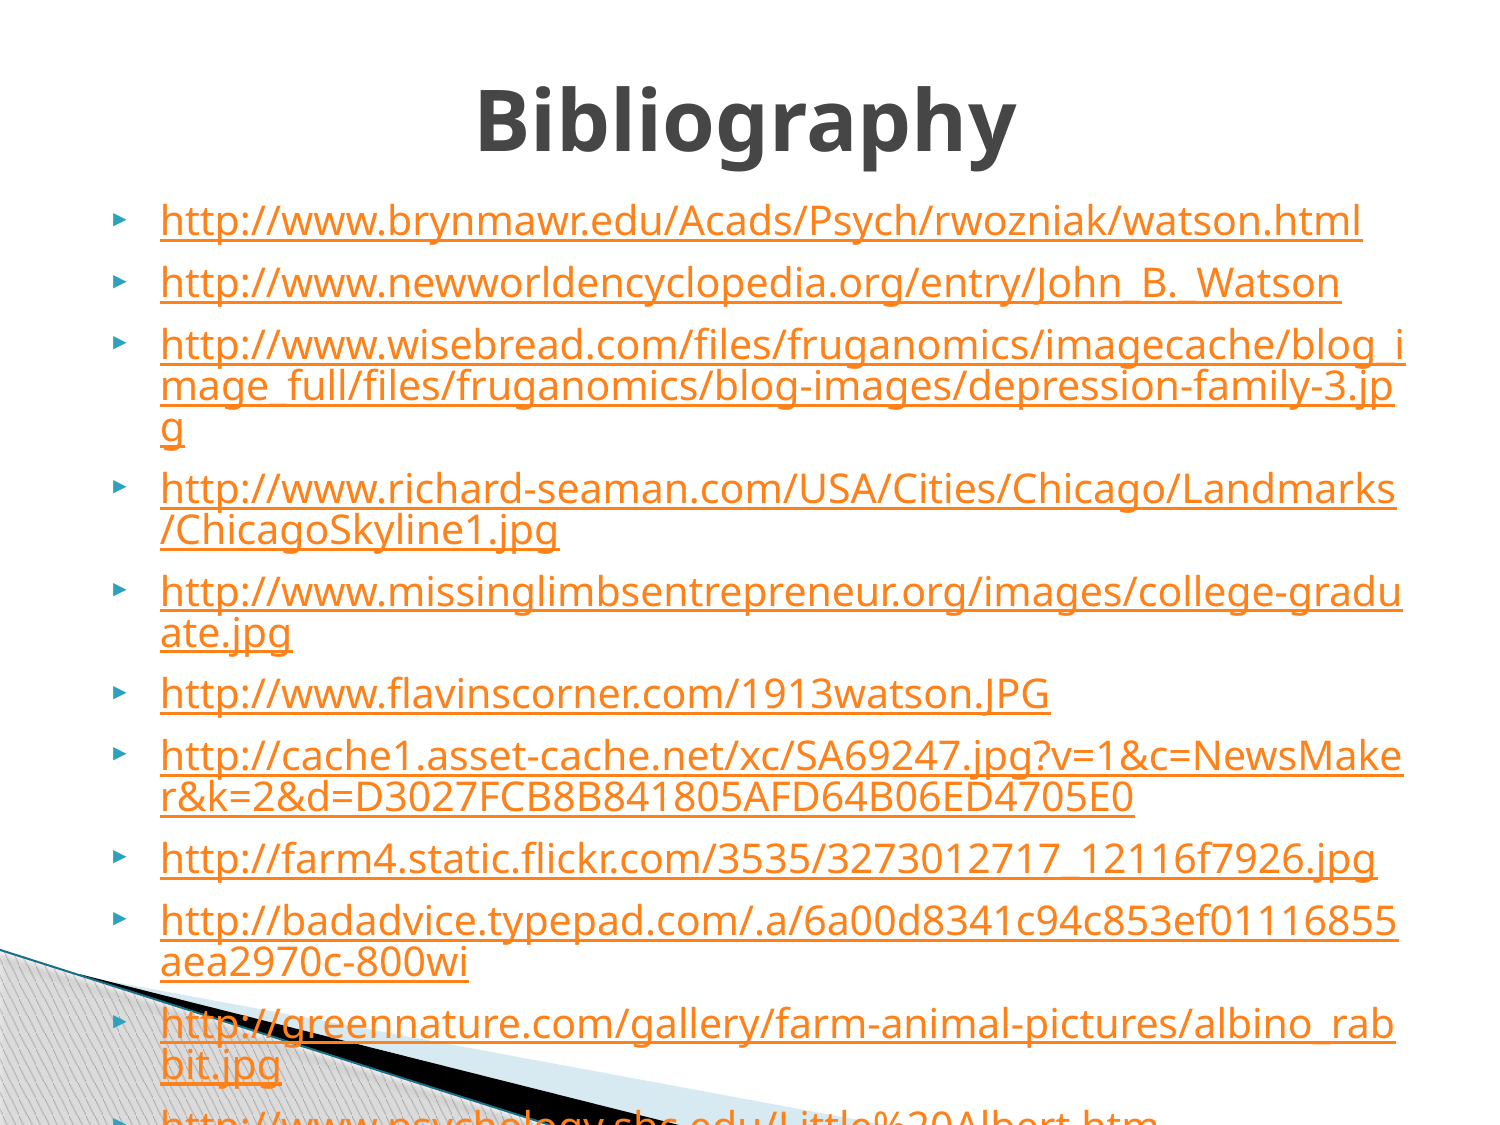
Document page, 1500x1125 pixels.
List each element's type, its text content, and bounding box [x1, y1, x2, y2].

list http://www.brynmawr.edu/Acads/Psych/rwozniak/watson.html http://www.newworldencyclopedia.org/entry/John_B._Watson http://www.wisebread.com/files/fruganomics/imagecache/blog_image_full/files/fruganomics/blog-images/depression-family-3.jpg http://www.richard-seaman.com/USA/Cities/Chicago/Landmarks/ChicagoSkyline1.jpg http://www.missinglimbsentrepreneur.org/images/college-graduate.jpg http://www.flavinscorner.com/1913watson.JPG http://cache1.asset-cache.net/xc/SA69247.jpg?v=1&c=NewsMaker&k=2&d=D3027FCB8B841805AFD64B06ED4705E0 http://farm4.static.flickr.com/3535/3273012717_12116f7926.jpg http://badadvice.typepad.com/.a/6a00d8341c94c853ef01116855aea2970c-800wi http://greennature.com/gallery/farm-animal-pictures/albino_rabbit.jpg http://www.psychology.sbc.edu/Little%20Albert.htm http://psychology.about.com/od/profilesofmajorthinkers/p/watson.htm http://web.sau.edu/WaterStreetMaryA/Watson.htm http://vm.uconn.edu/~lundquis/watson.html [75, 187, 1425, 1079]
title Bibliography [70, 23, 1421, 211]
